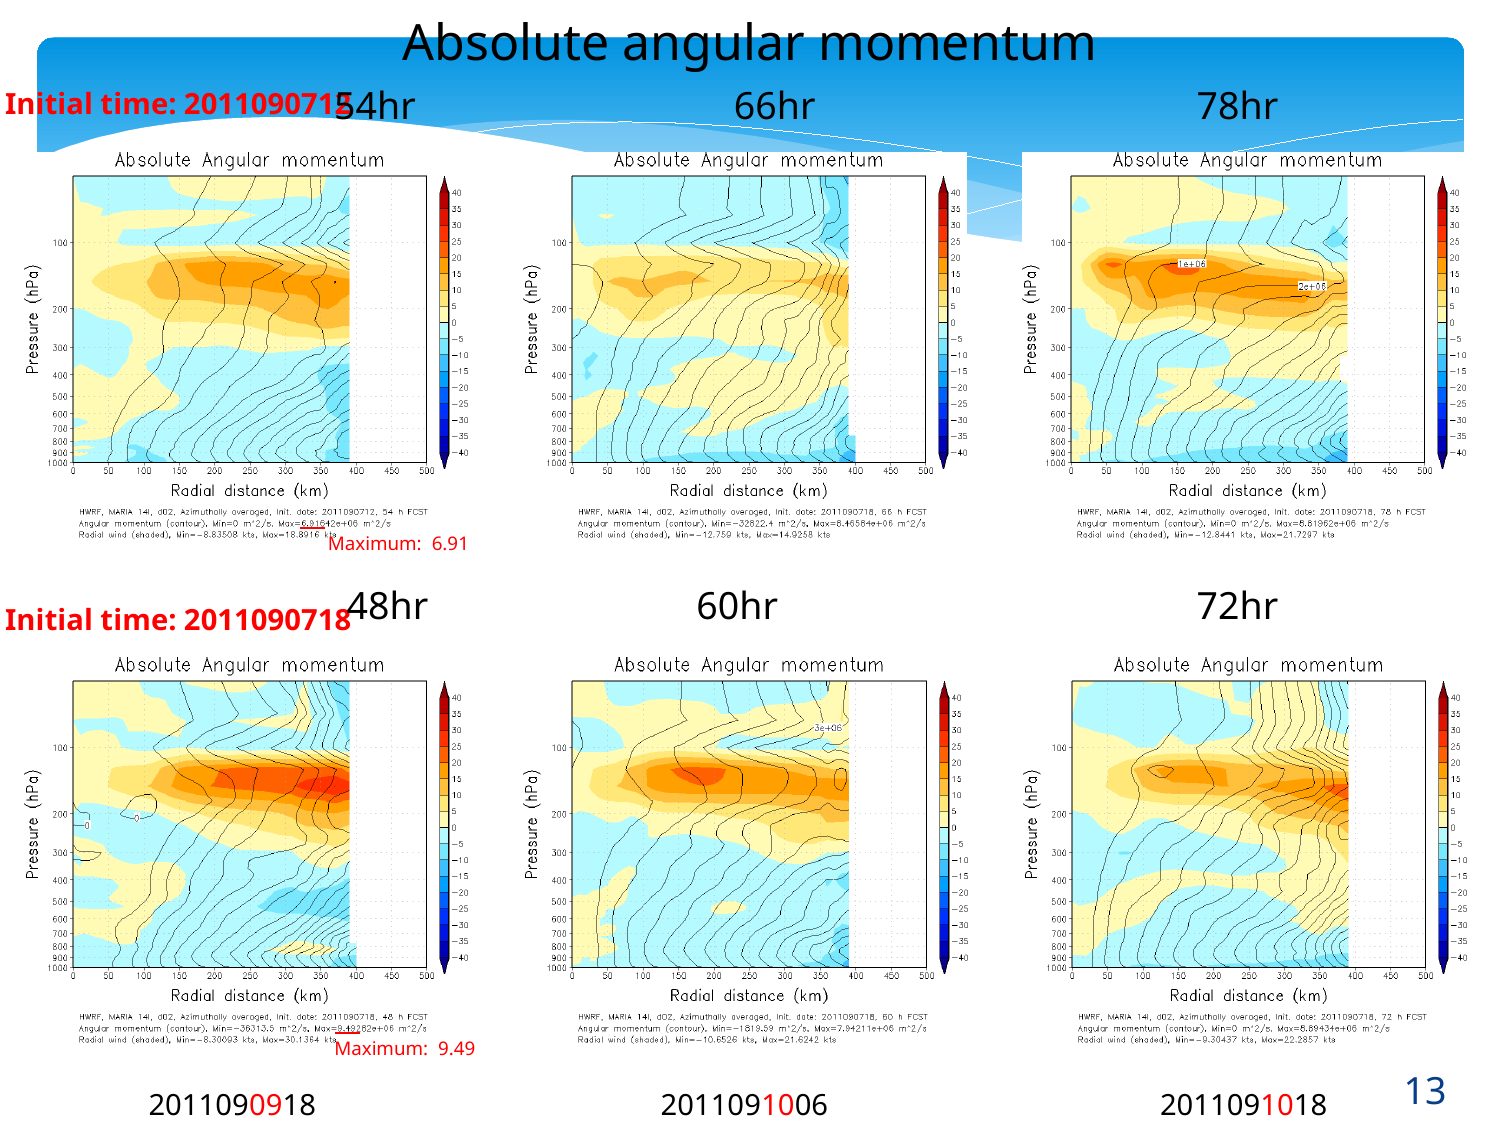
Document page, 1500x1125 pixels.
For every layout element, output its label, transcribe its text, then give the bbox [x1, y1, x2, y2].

text_box 2011090918 [133, 1078, 331, 1125]
text_box Initial time: 2011090712 [0, 78, 299, 128]
text_box 2011091018 [1145, 1078, 1343, 1125]
picture [523, 151, 967, 539]
text_box 2011091006 [645, 1078, 843, 1125]
text_box Maximum: 9.49 [319, 1029, 496, 1067]
picture [24, 657, 469, 1044]
text_box 66hr [699, 74, 850, 135]
picture [1022, 151, 1467, 539]
picture [23, 151, 468, 539]
text_box 60hr [662, 574, 813, 635]
text_box 48hr [312, 574, 463, 635]
text_box Maximum: 6.91 [313, 524, 484, 562]
text_box 78hr [1162, 74, 1313, 135]
slide_number 13 [1350, 1062, 1500, 1123]
text_box Absolute angular momentum [387, 3, 1112, 78]
text_box 72hr [1162, 574, 1313, 635]
picture [1022, 657, 1467, 1044]
text_box Initial time: 2011090718 [0, 594, 367, 644]
text_box 54hr [299, 74, 450, 135]
picture [523, 657, 968, 1044]
